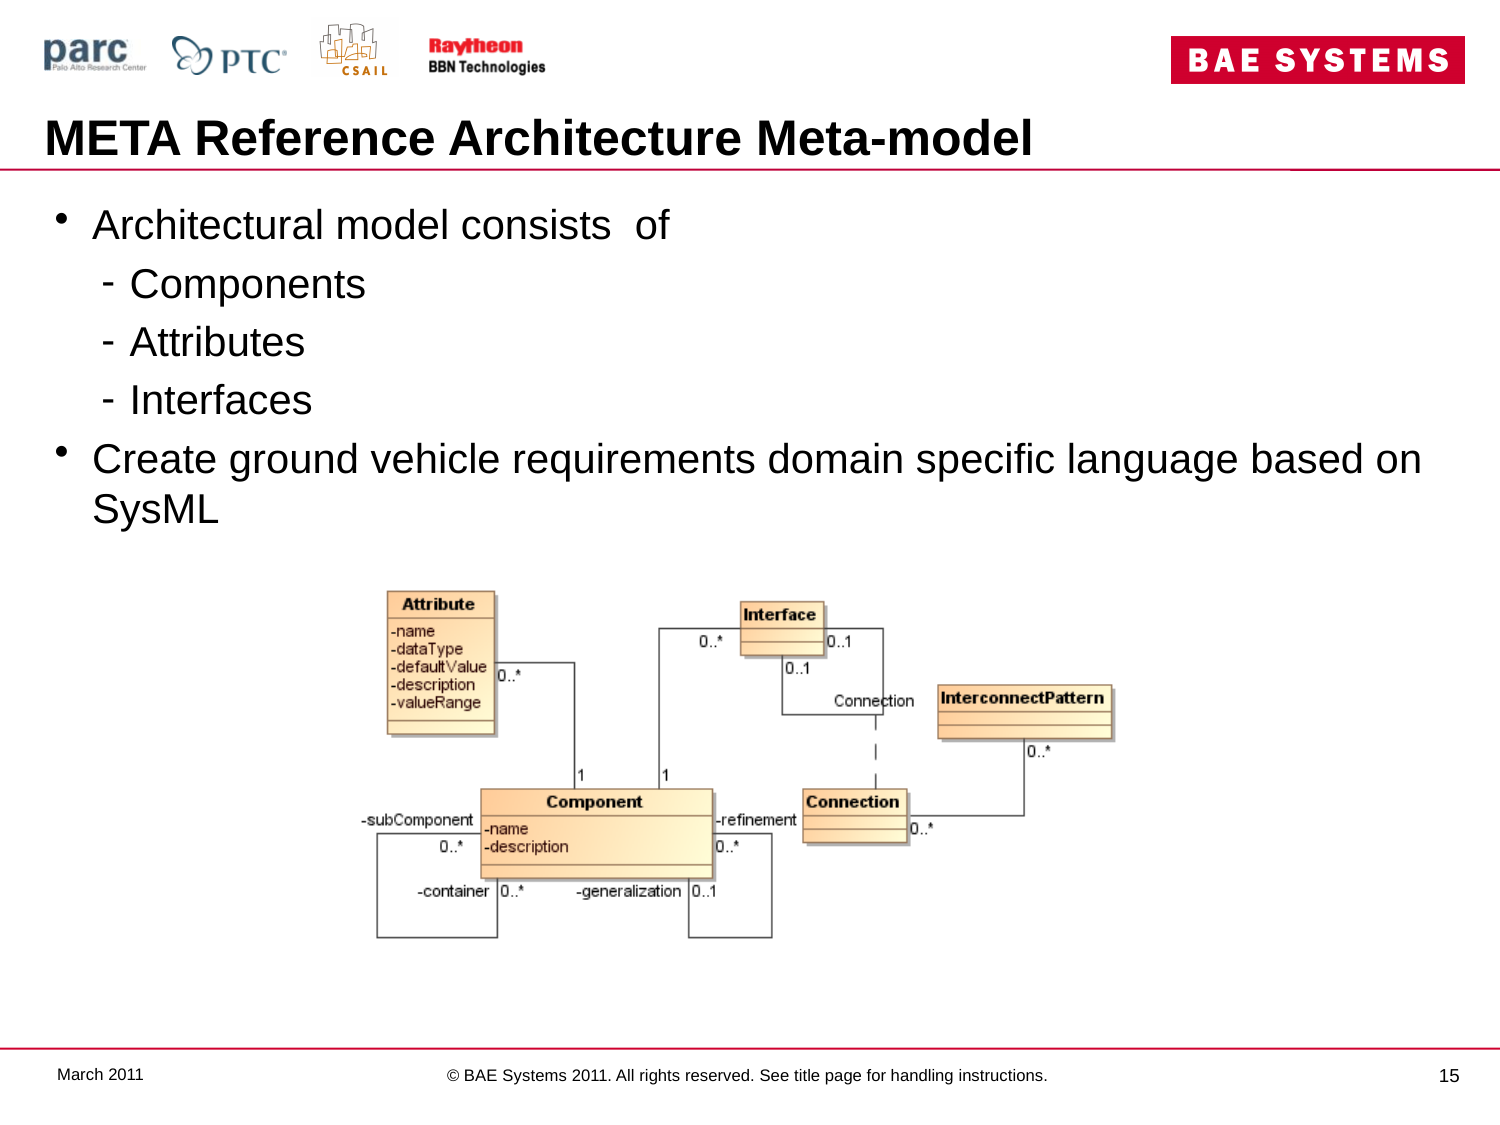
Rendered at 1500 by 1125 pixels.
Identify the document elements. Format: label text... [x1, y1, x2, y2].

picture [172, 36, 287, 73]
picture [311, 17, 399, 73]
footer © BAE Systems 2011. All rights reserved. See title page for handling instructions. [374, 1057, 1122, 1112]
slide_number 15 [1124, 1055, 1476, 1109]
picture [44, 39, 147, 71]
picture [423, 30, 551, 73]
list Architectural model consists of Components Attributes Interfaces Create ground vehicle requirements domain specific language based on SysML [39, 190, 1459, 1038]
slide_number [41, 1055, 393, 1112]
picture [1171, 36, 1465, 84]
picture [347, 576, 1126, 952]
title META Reference Architecture Meta-model [44, 73, 1405, 168]
